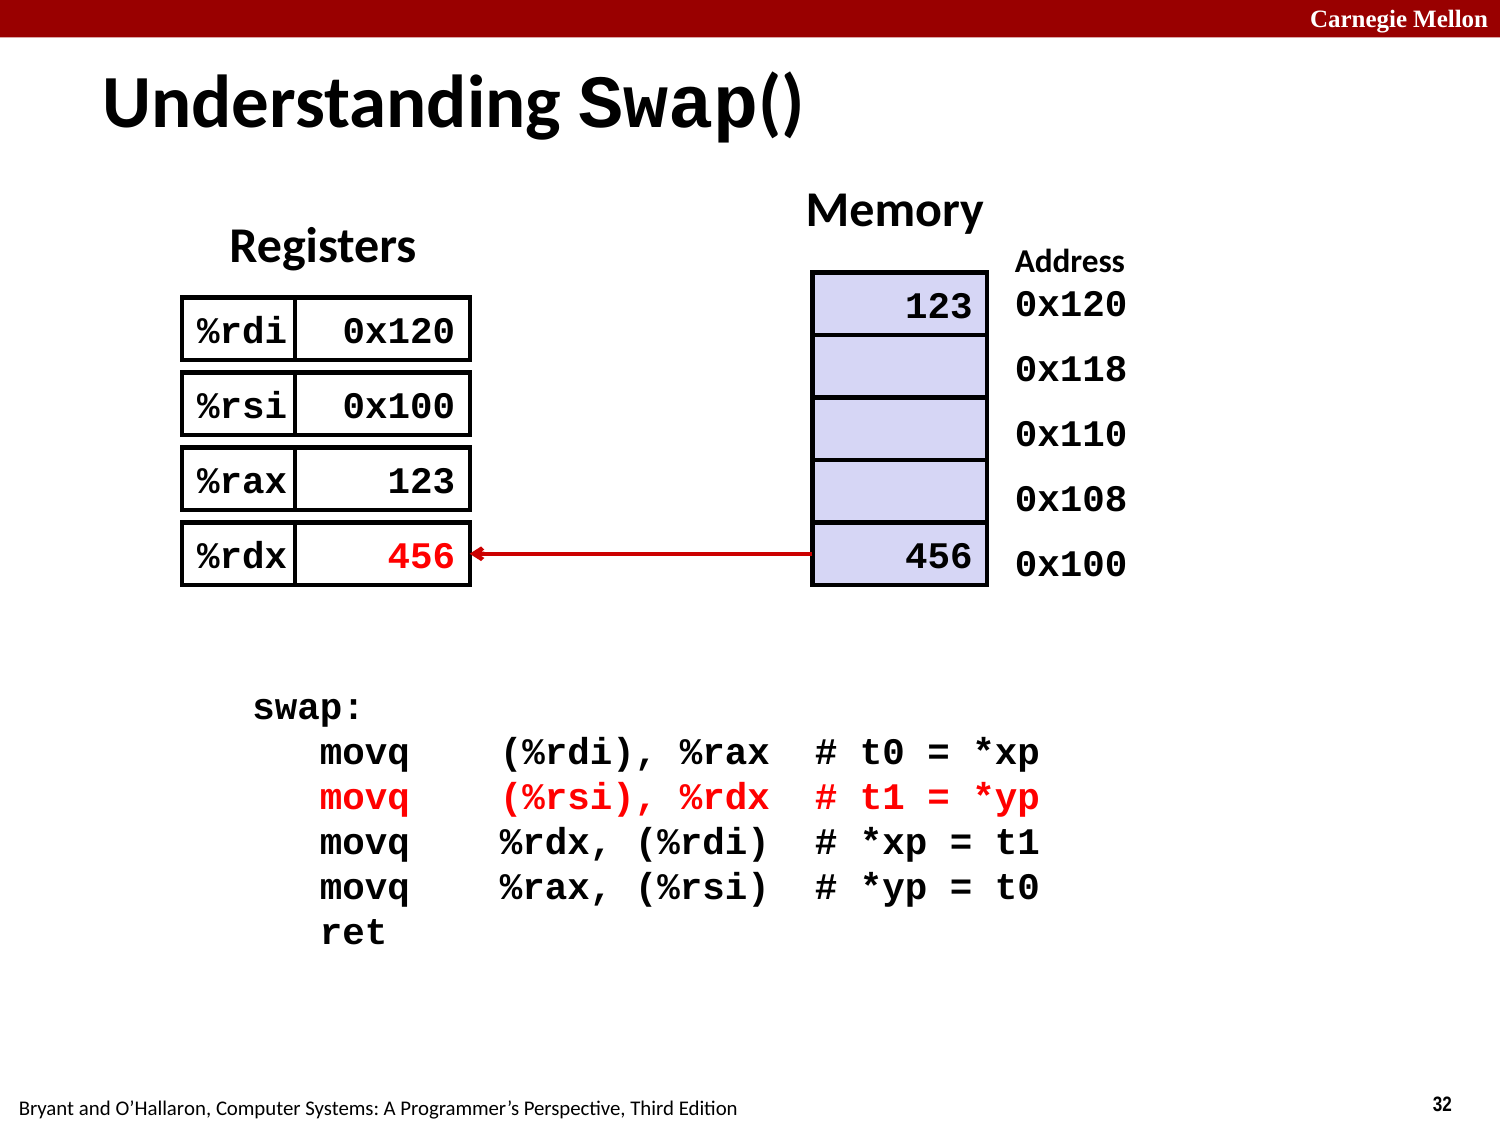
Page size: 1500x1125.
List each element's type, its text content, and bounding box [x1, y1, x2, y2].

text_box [181, 297, 470, 586]
text_box Registers [214, 205, 432, 281]
text_box [812, 397, 988, 460]
text_box 456 [812, 522, 988, 585]
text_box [999, 231, 1201, 592]
text_box [812, 335, 988, 397]
text_box Memory [790, 169, 1000, 245]
text_box swap: movq (%rdi), %rax # t0 = *xp movq (%rsi), %rdx # t1 = *yp movq %rdx, (%rdi) # *xp = t1 movq %rax, (%rsi) # *yp = t0 ret [237, 674, 1200, 960]
text_box [812, 460, 988, 522]
text_box 123 [812, 272, 988, 335]
title Understanding Swap() [87, 49, 1134, 145]
